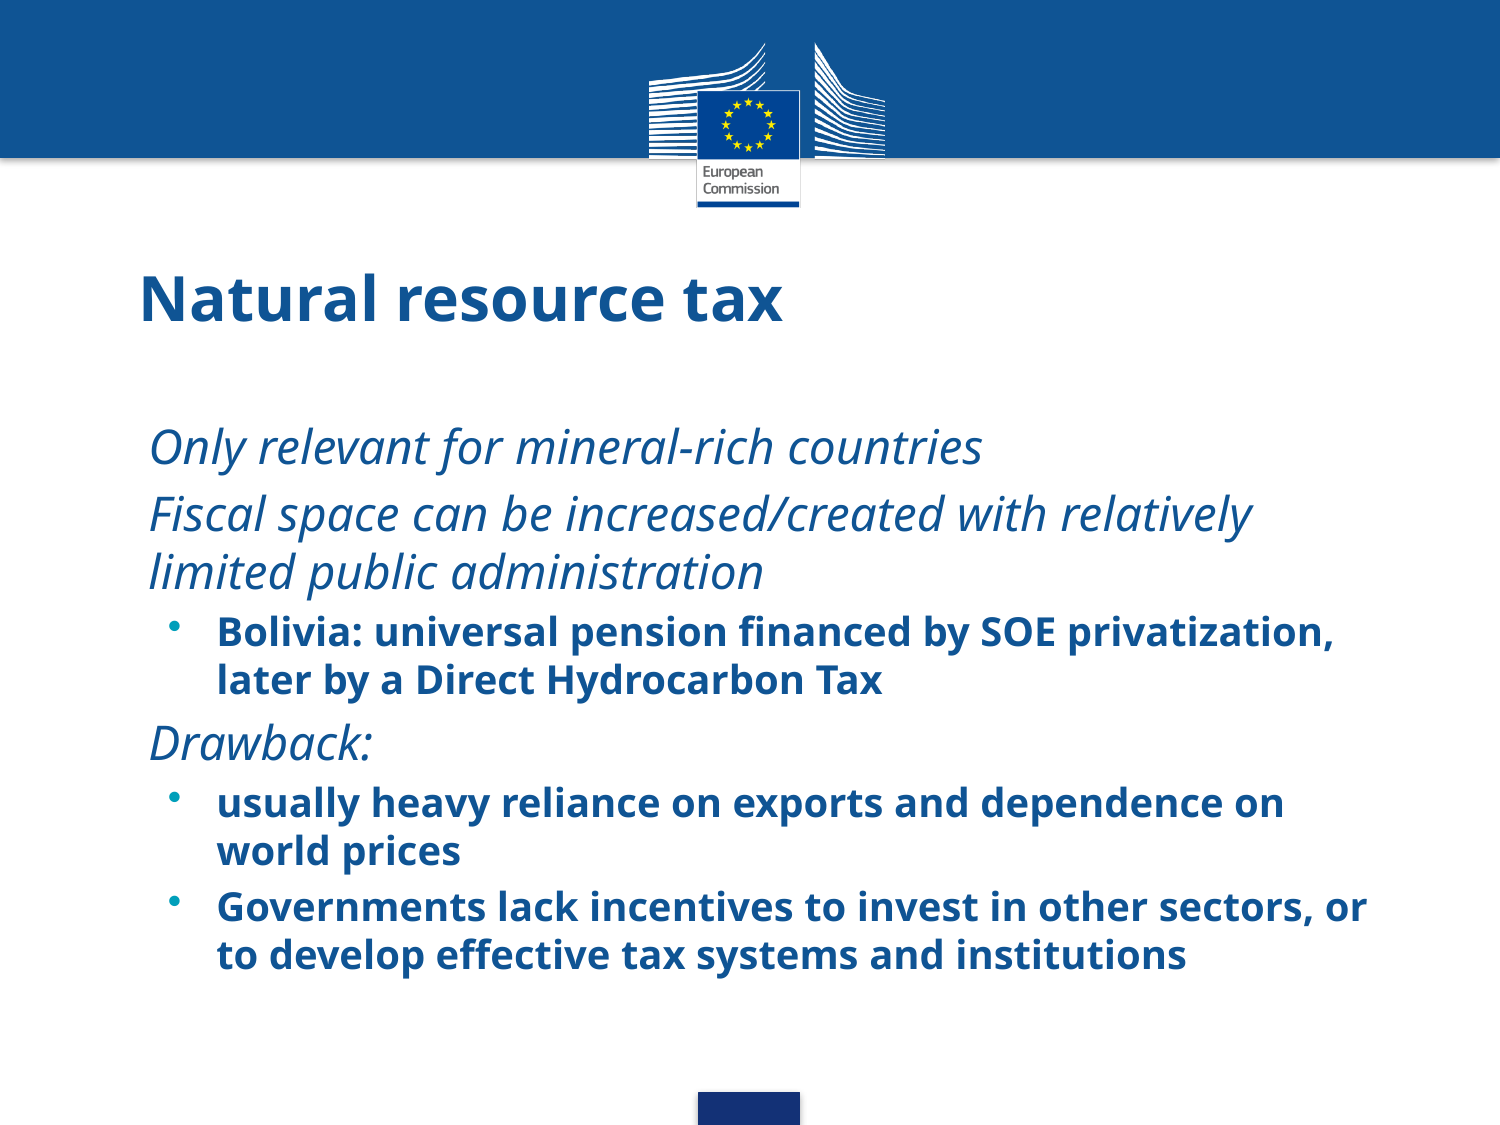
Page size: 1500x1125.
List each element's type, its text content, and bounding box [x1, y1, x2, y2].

list Only relevant for mineral-rich countries Fiscal space can be increased/created with relatively limited public administration Bolivia: universal pension financed by SOE privatization, later by a Direct Hydrocarbon Tax Drawback: usually heavy reliance on exports and dependence on world prices Governments lack incentives to invest in other sectors, or to develop effective tax systems and institutions [75, 408, 1425, 988]
title Natural resource tax [64, 219, 1415, 374]
picture [649, 42, 885, 208]
